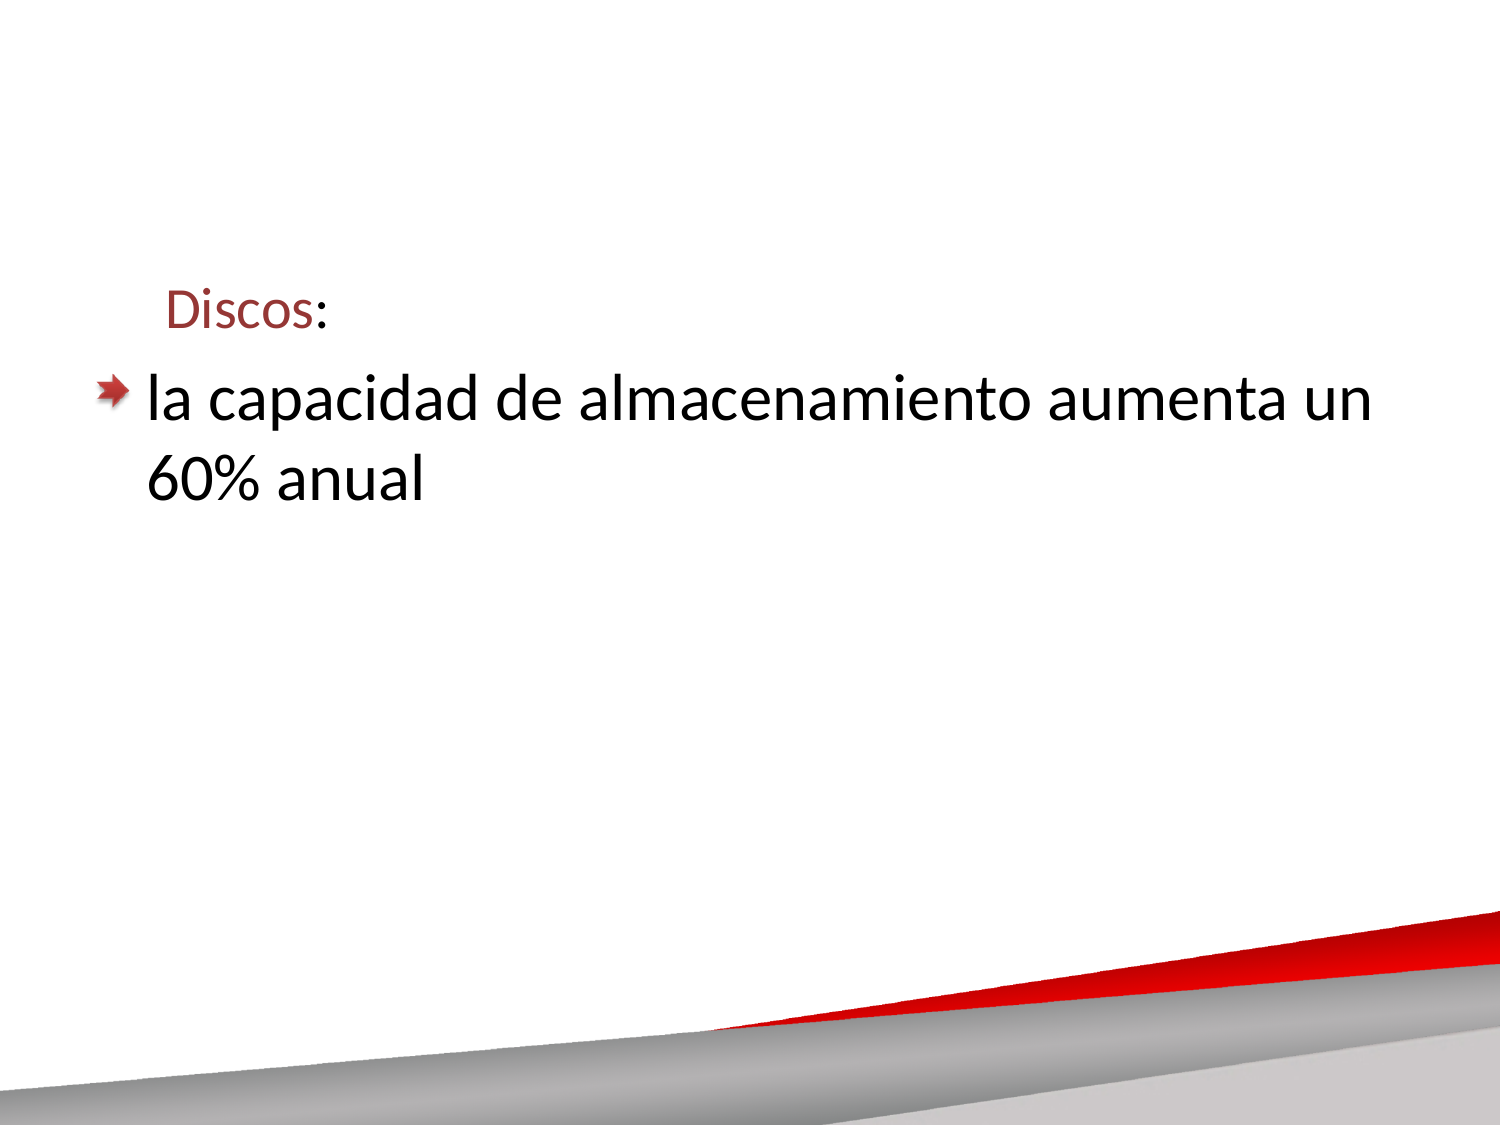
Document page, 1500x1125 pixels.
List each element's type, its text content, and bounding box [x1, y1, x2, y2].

picture [0, 911, 1500, 1125]
picture [90, 369, 135, 417]
list Discos: la capacidad de almacenamiento aumenta un 60% anual [74, 262, 1426, 1006]
